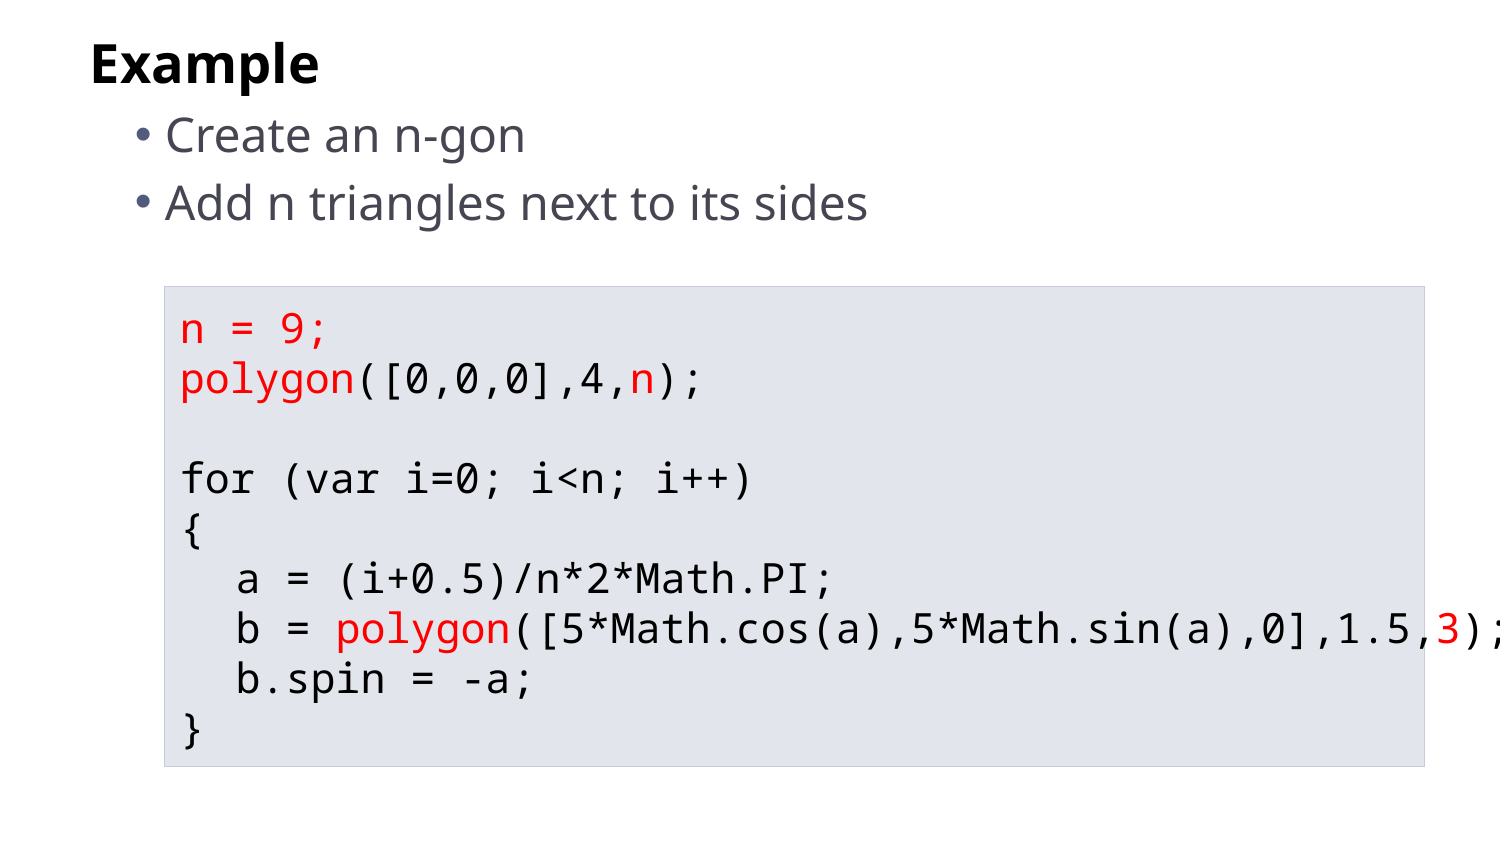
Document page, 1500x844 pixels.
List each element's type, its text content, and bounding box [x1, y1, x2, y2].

list Example Create an n-gon Add n triangles next to its sides [75, 21, 1475, 835]
text_box n = 9; polygon([0,0,0],4,n); for (var i=0; i<n; i++) { a = (i+0.5)/n*2*Math.PI; b = polygon([5*Math.cos(a),5*Math.sin(a),0],1.5,3); b.spin = -a; } [164, 286, 1425, 767]
